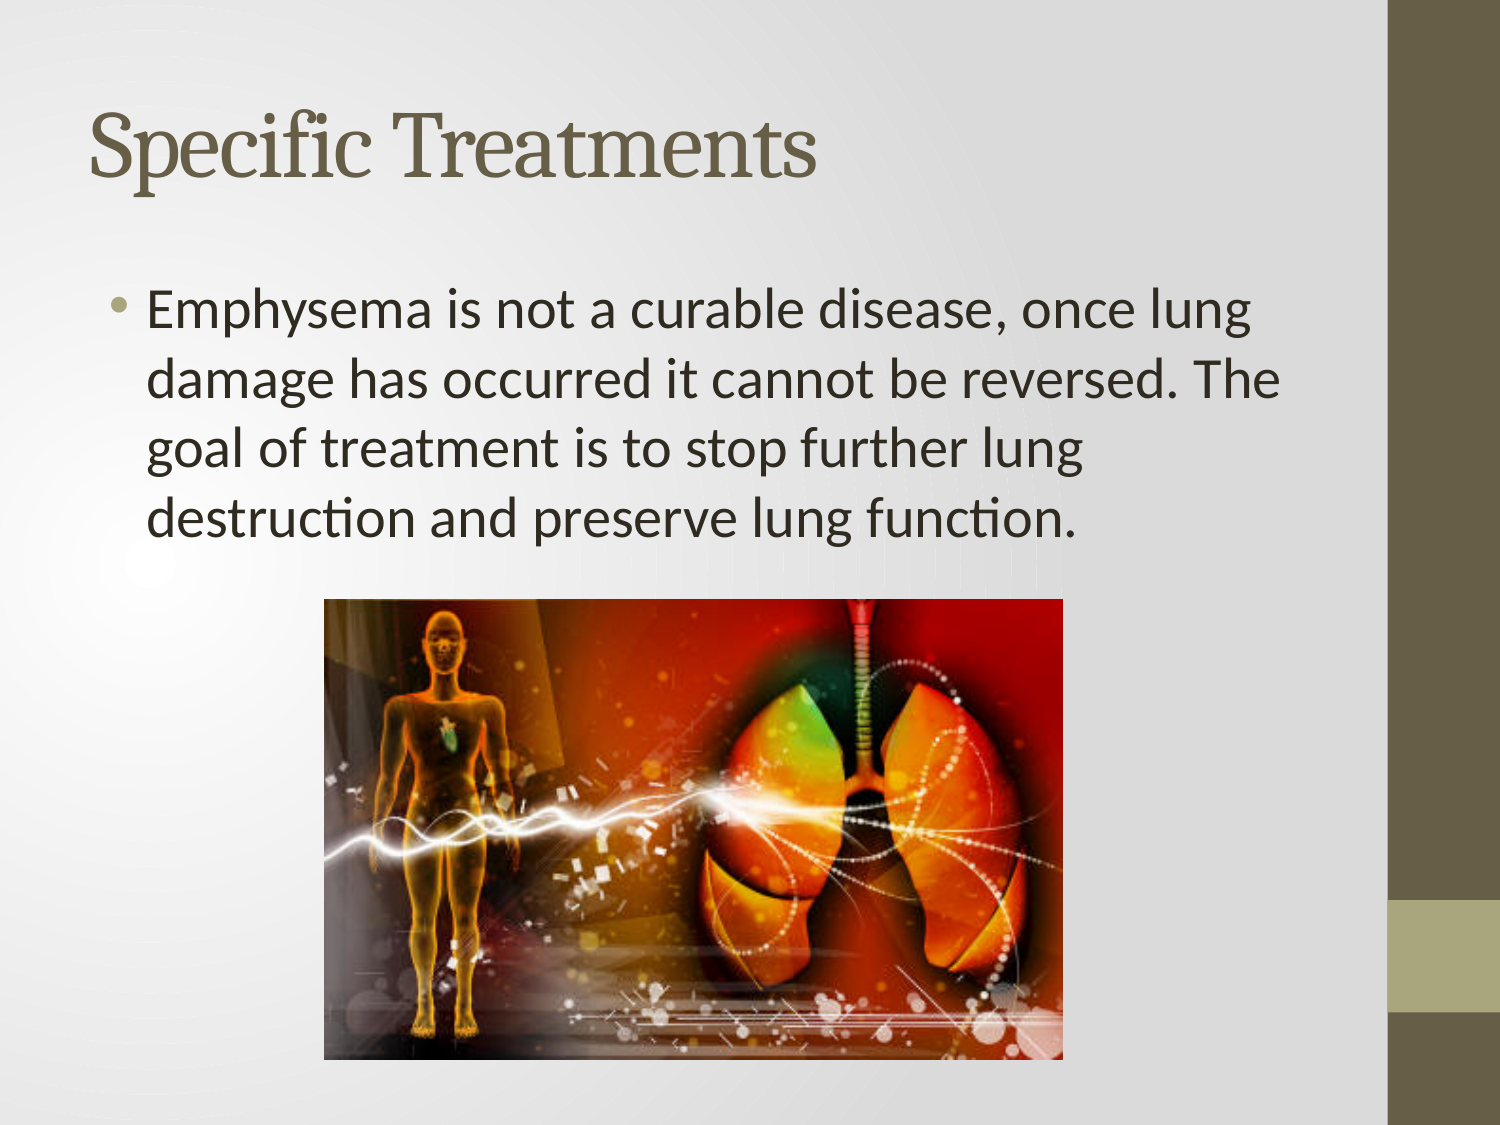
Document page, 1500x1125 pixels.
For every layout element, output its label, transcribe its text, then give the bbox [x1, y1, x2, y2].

list Emphysema is not a curable disease, once lung damage has occurred it cannot be reversed. The goal of treatment is to stop further lung destruction and preserve lung function. [75, 262, 1325, 588]
picture [324, 599, 1063, 1060]
title Specific Treatments [75, 45, 1325, 233]
